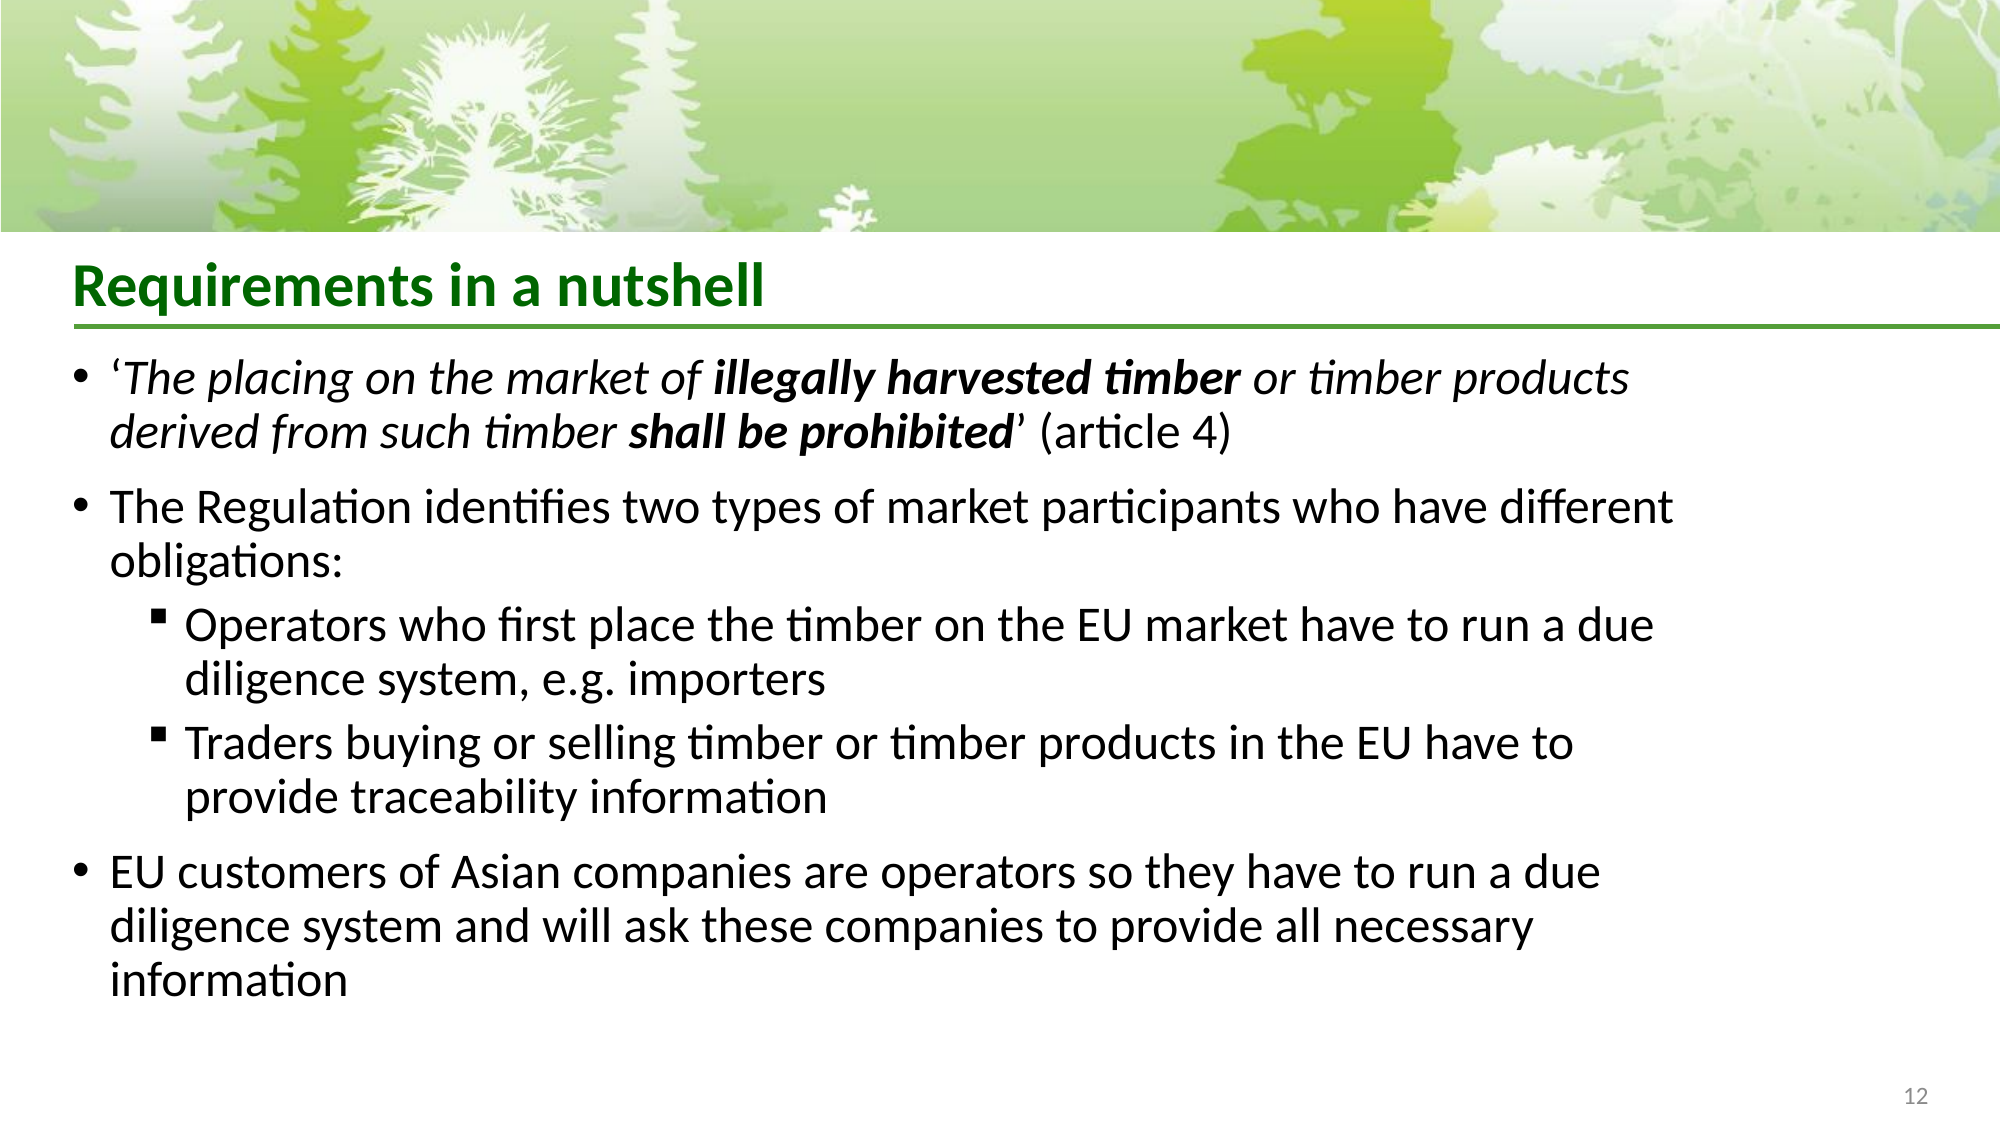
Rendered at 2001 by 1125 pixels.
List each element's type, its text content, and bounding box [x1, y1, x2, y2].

picture [0, 0, 2000, 232]
slide_number 12 [1493, 1065, 1944, 1125]
list ‘The placing on the market of illegally harvested timber or timber products derived from such timber shall be prohibited’ (article 4) The Regulation identifies two types of market participants who have different obligations: Operators who first place the timber on the EU market have to run a due diligence system, e.g. importers Traders buying or selling timber or timber products in the EU have to provide traceability information EU customers of Asian companies are operators so they have to run a due diligence system and will ask these companies to provide all necessary information [57, 343, 1709, 1125]
title Requirements in a nutshell [57, 192, 1408, 343]
